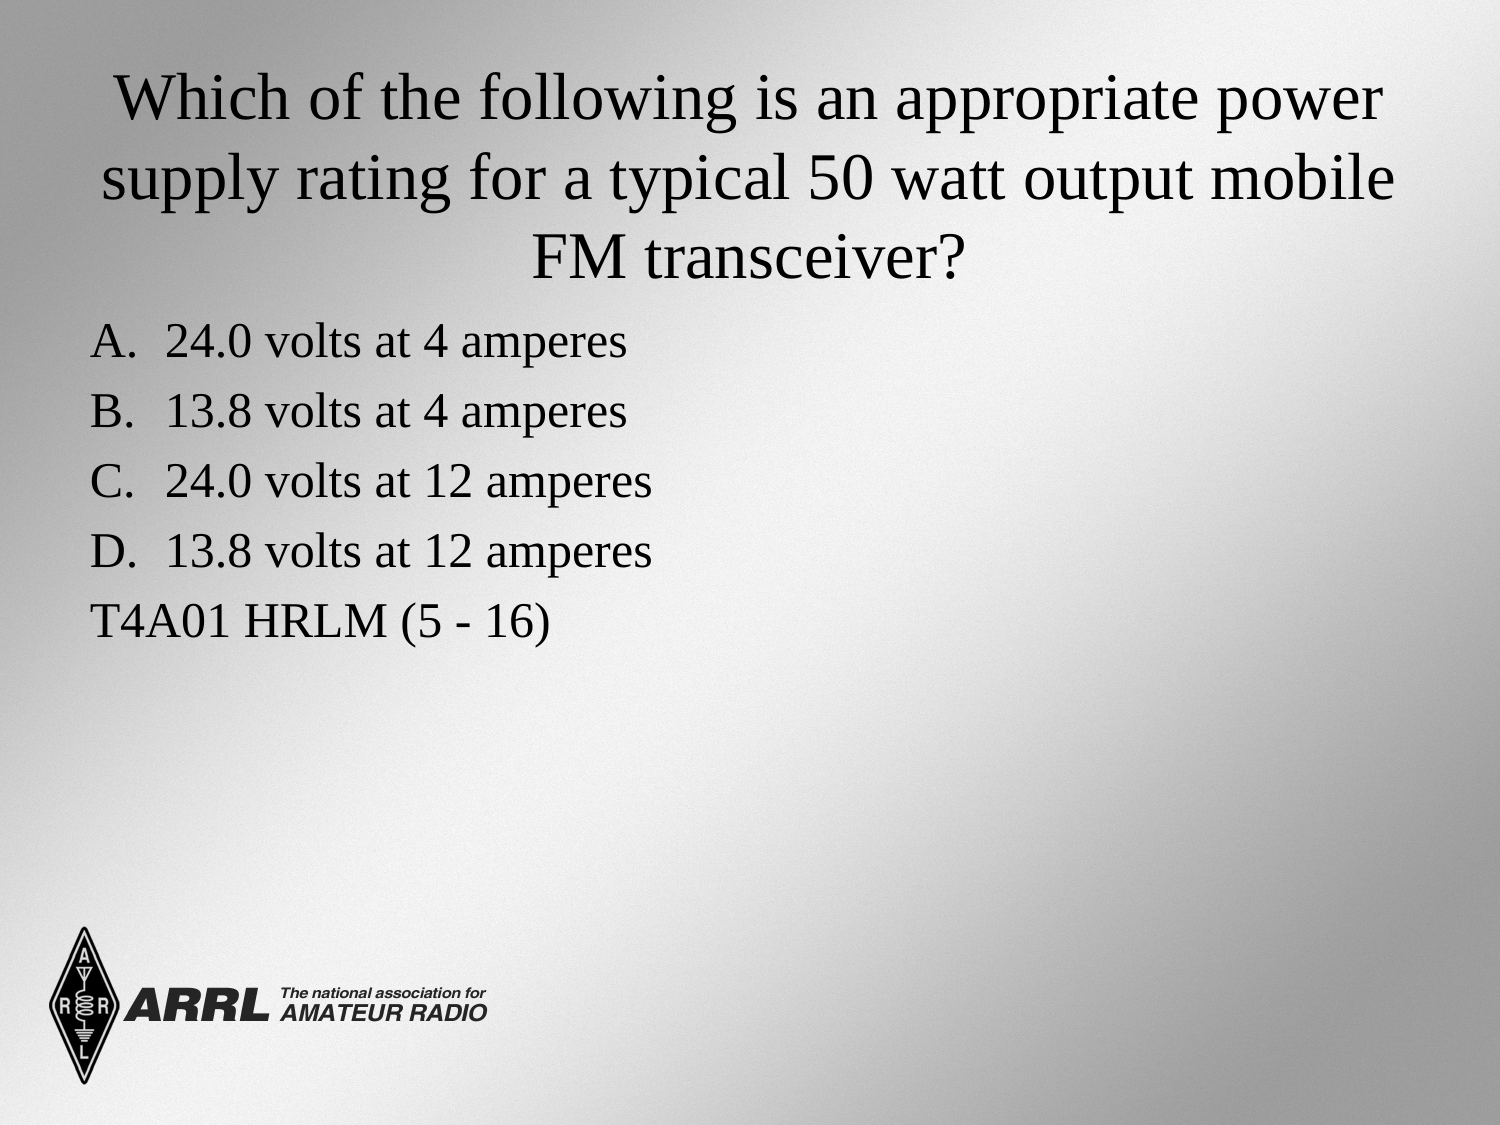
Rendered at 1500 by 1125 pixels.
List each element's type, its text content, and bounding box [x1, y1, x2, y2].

list 24.0 volts at 4 amperes 13.8 volts at 4 amperes 24.0 volts at 12 amperes 13.8 volts at 12 amperes T4A01 HRLM (5 - 16) [75, 299, 1425, 1005]
picture [0, 0, 1500, 1125]
title Which of the following is an appropriate power supply rating for a typical 50 watt output mobile FM transceiver? [75, 45, 1425, 233]
